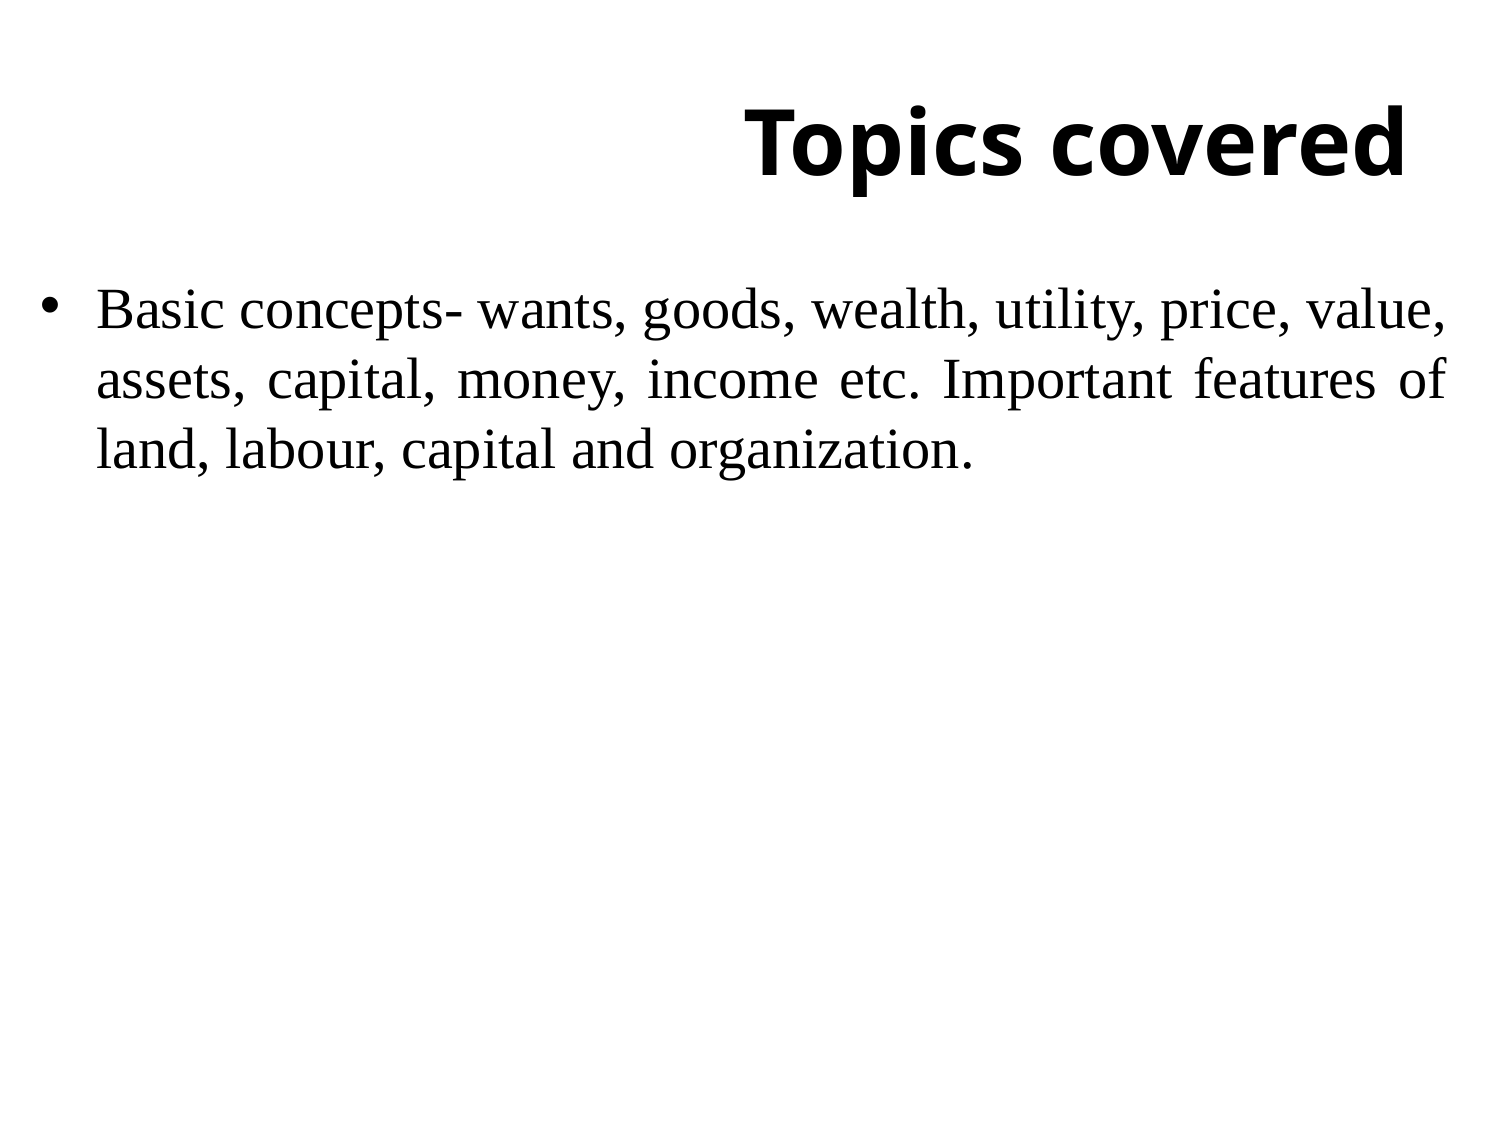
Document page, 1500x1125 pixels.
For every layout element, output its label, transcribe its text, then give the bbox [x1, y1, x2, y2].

title Topics covered [75, 45, 1425, 233]
list Basic concepts- wants, goods, wealth, utility, price, value, assets, capital, money, income etc. Important features of land, labour, capital and organization. [24, 262, 1463, 1088]
